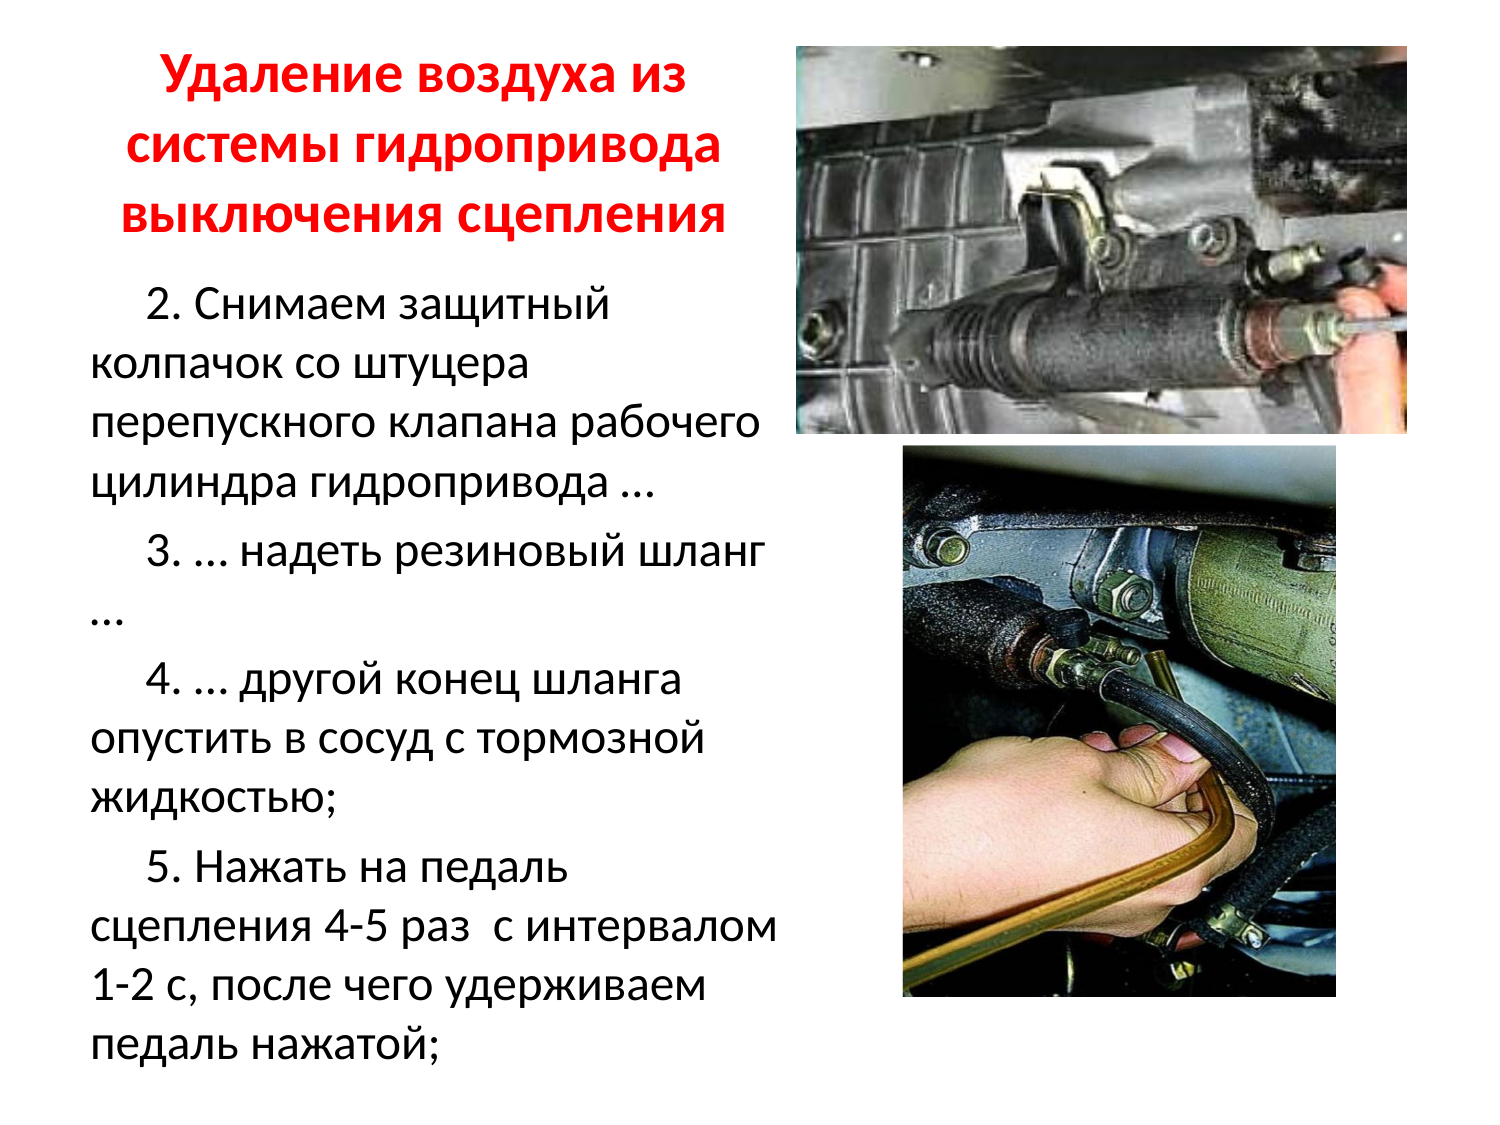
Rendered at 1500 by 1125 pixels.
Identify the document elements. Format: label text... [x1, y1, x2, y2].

title Удаление воздуха из системы гидропривода выключения сцепления [75, 45, 774, 233]
picture [796, 46, 1407, 434]
list 2. Снимаем защитный колпачок со штуцера перепускного клапана рабочего цилиндра гидропривода … 3. … надеть резиновый шланг … 4. … другой конец шланга опустить в сосуд с тормозной жидкостью; 5. Нажать на педаль сцепления 4-5 раз с интервалом 1-2 с, после чего удерживаем педаль нажатой; [75, 262, 797, 1079]
picture [843, 446, 1395, 997]
